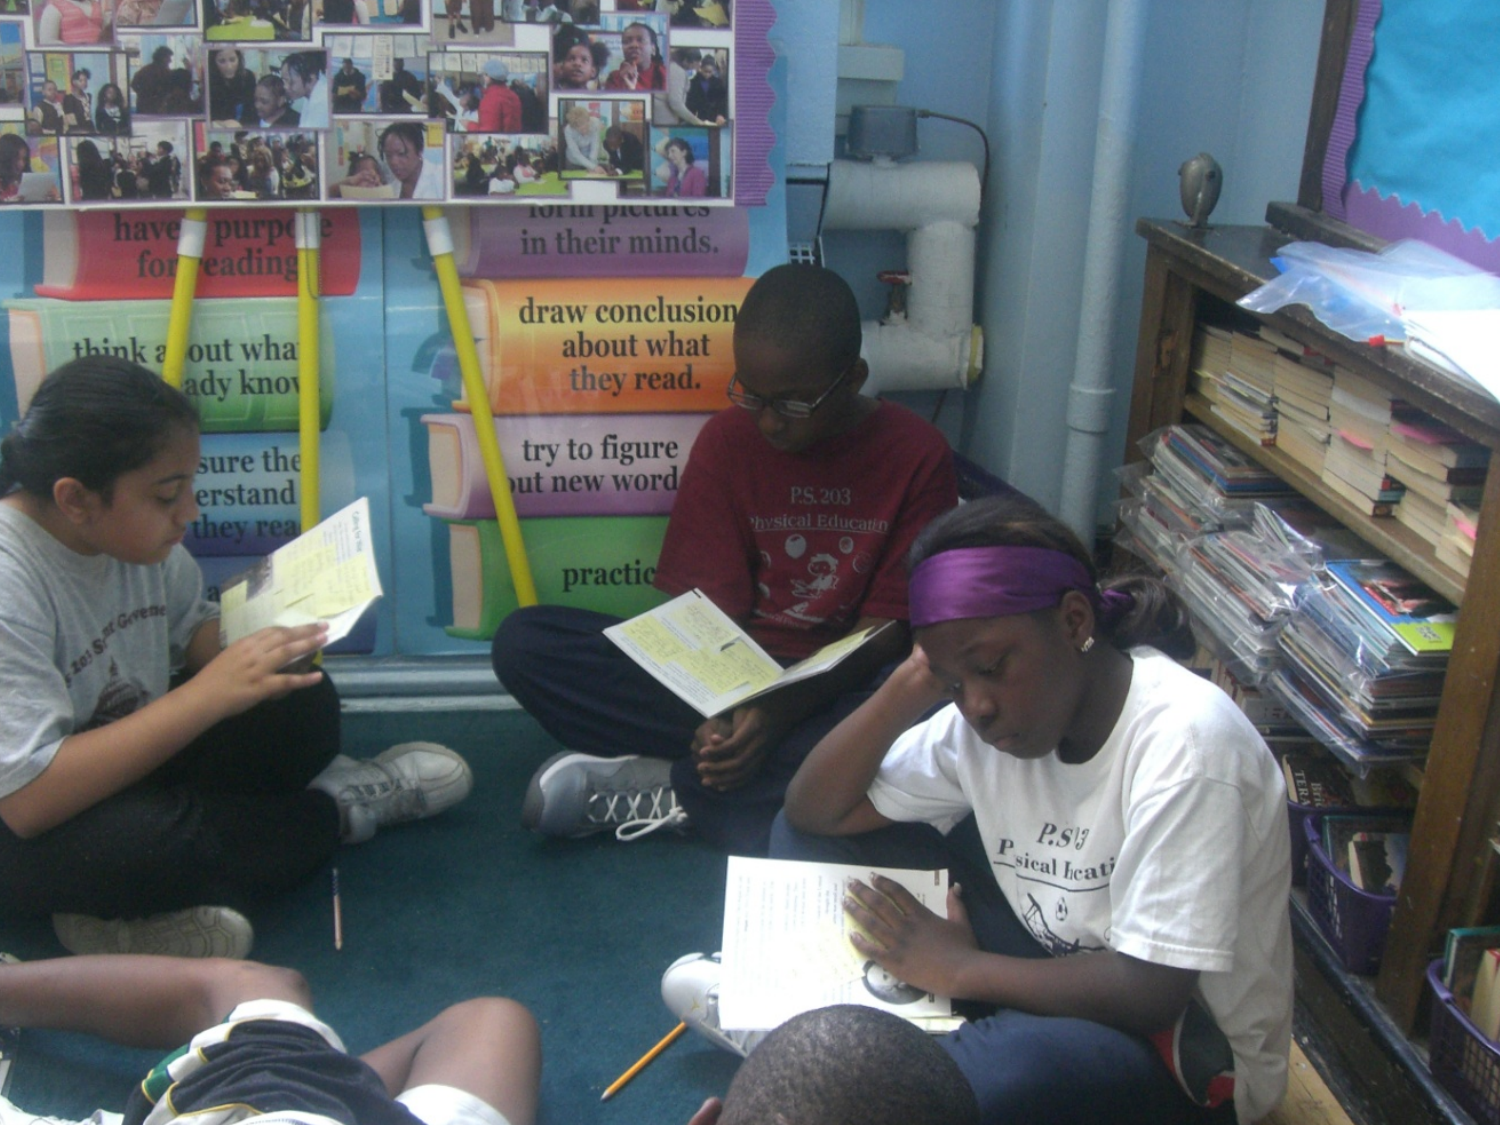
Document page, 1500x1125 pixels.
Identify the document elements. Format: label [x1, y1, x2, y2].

list [0, 0, 1500, 1125]
